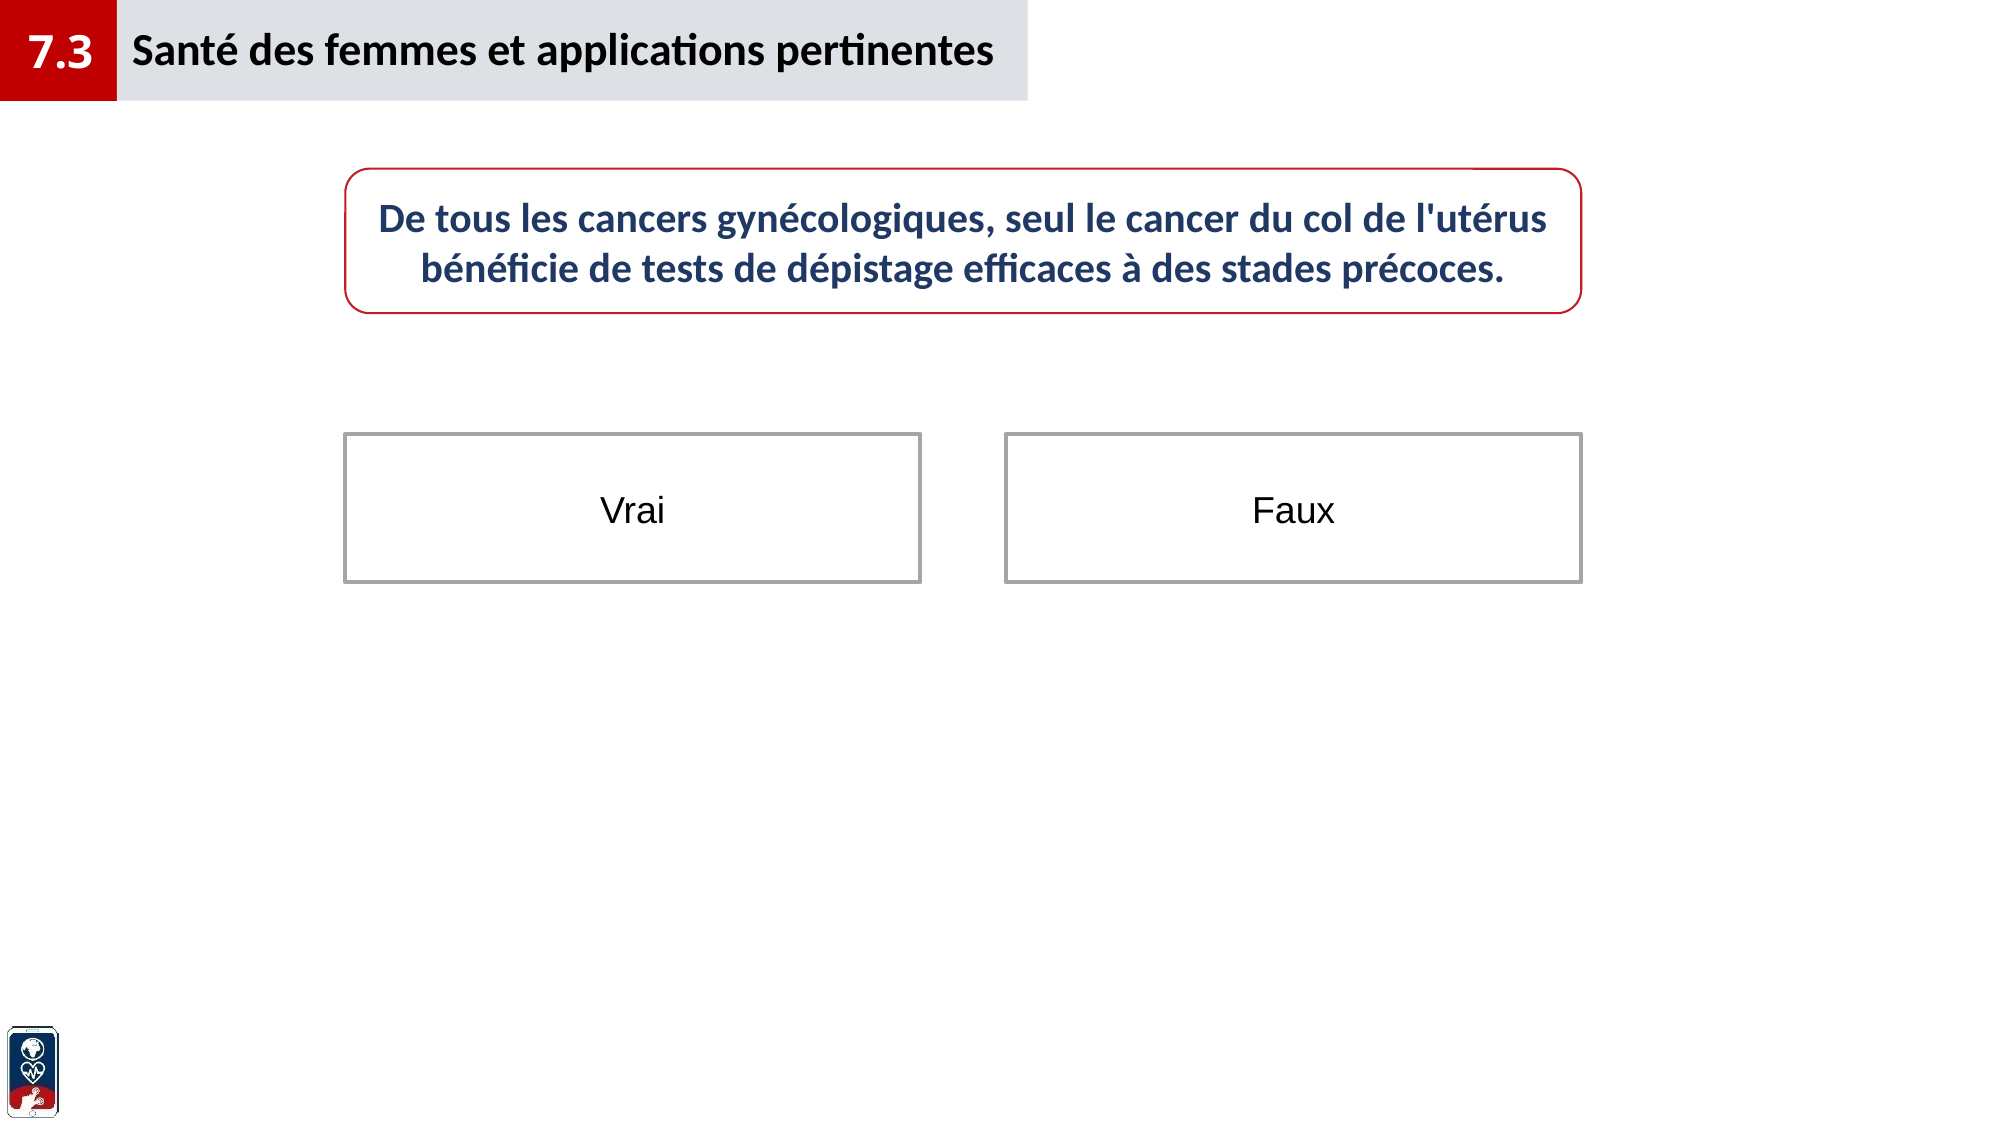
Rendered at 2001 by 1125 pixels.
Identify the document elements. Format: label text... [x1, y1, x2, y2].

text_box [0, 0, 116, 101]
text_box Faux [1004, 432, 1583, 584]
text_box 7.3 [13, 14, 117, 86]
text_box Santé des femmes et applications pertinentes [116, 0, 1028, 101]
text_box Vrai [343, 432, 922, 584]
picture [7, 1026, 59, 1118]
text_box De tous les cancers gynécologiques, seul le cancer du col de l'utérus bénéficie de tests de dépistage efficaces à des stades précoces. [345, 168, 1582, 314]
